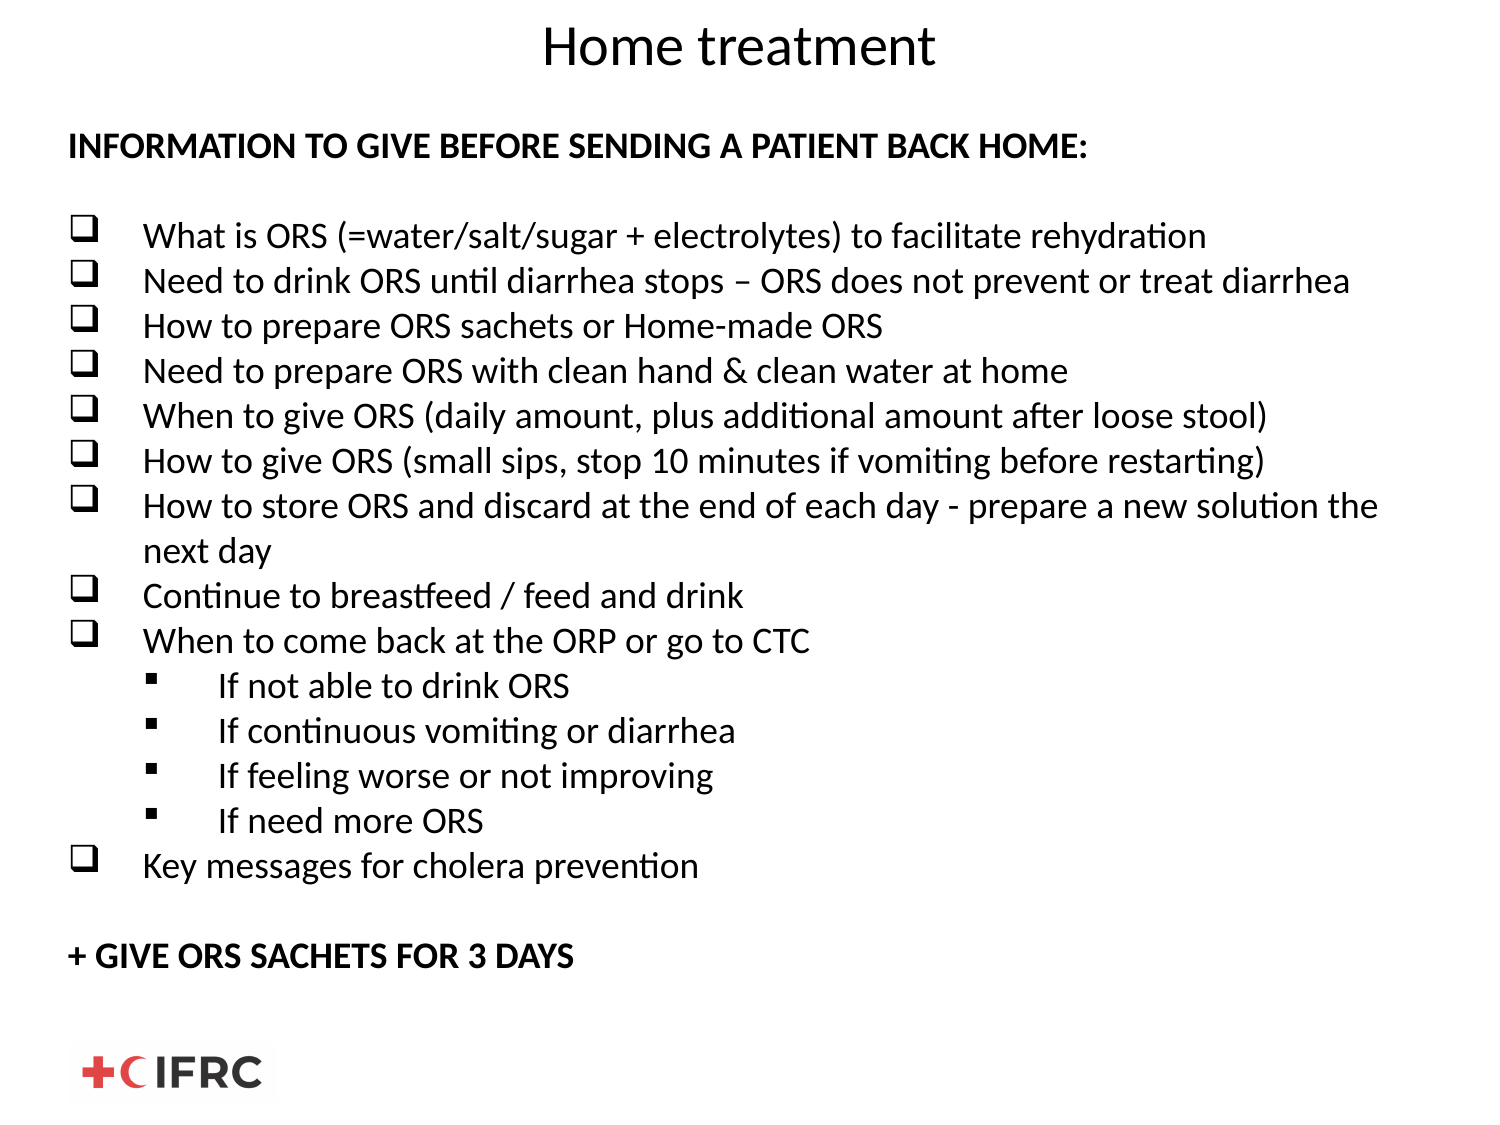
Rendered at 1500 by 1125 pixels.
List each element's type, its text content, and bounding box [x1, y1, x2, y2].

text_box INFORMATION TO GIVE BEFORE SENDING A PATIENT BACK HOME: What is ORS (=water/salt/sugar + electrolytes) to facilitate rehydration Need to drink ORS until diarrhea stops – ORS does not prevent or treat diarrhea How to prepare ORS sachets or Home-made ORS Need to prepare ORS with clean hand & clean water at home When to give ORS (daily amount, plus additional amount after loose stool) How to give ORS (small sips, stop 10 minutes if vomiting before restarting) How to store ORS and discard at the end of each day - prepare a new solution the next day Continue to breastfeed / feed and drink When to come back at the ORP or go to CTC If not able to drink ORS If continuous vomiting or diarrhea If feeling worse or not improving If need more ORS Key messages for cholera prevention + GIVE ORS SACHETS FOR 3 DAYS [53, 113, 1459, 984]
picture [68, 1042, 277, 1103]
title Home treatment [64, 0, 1415, 113]
